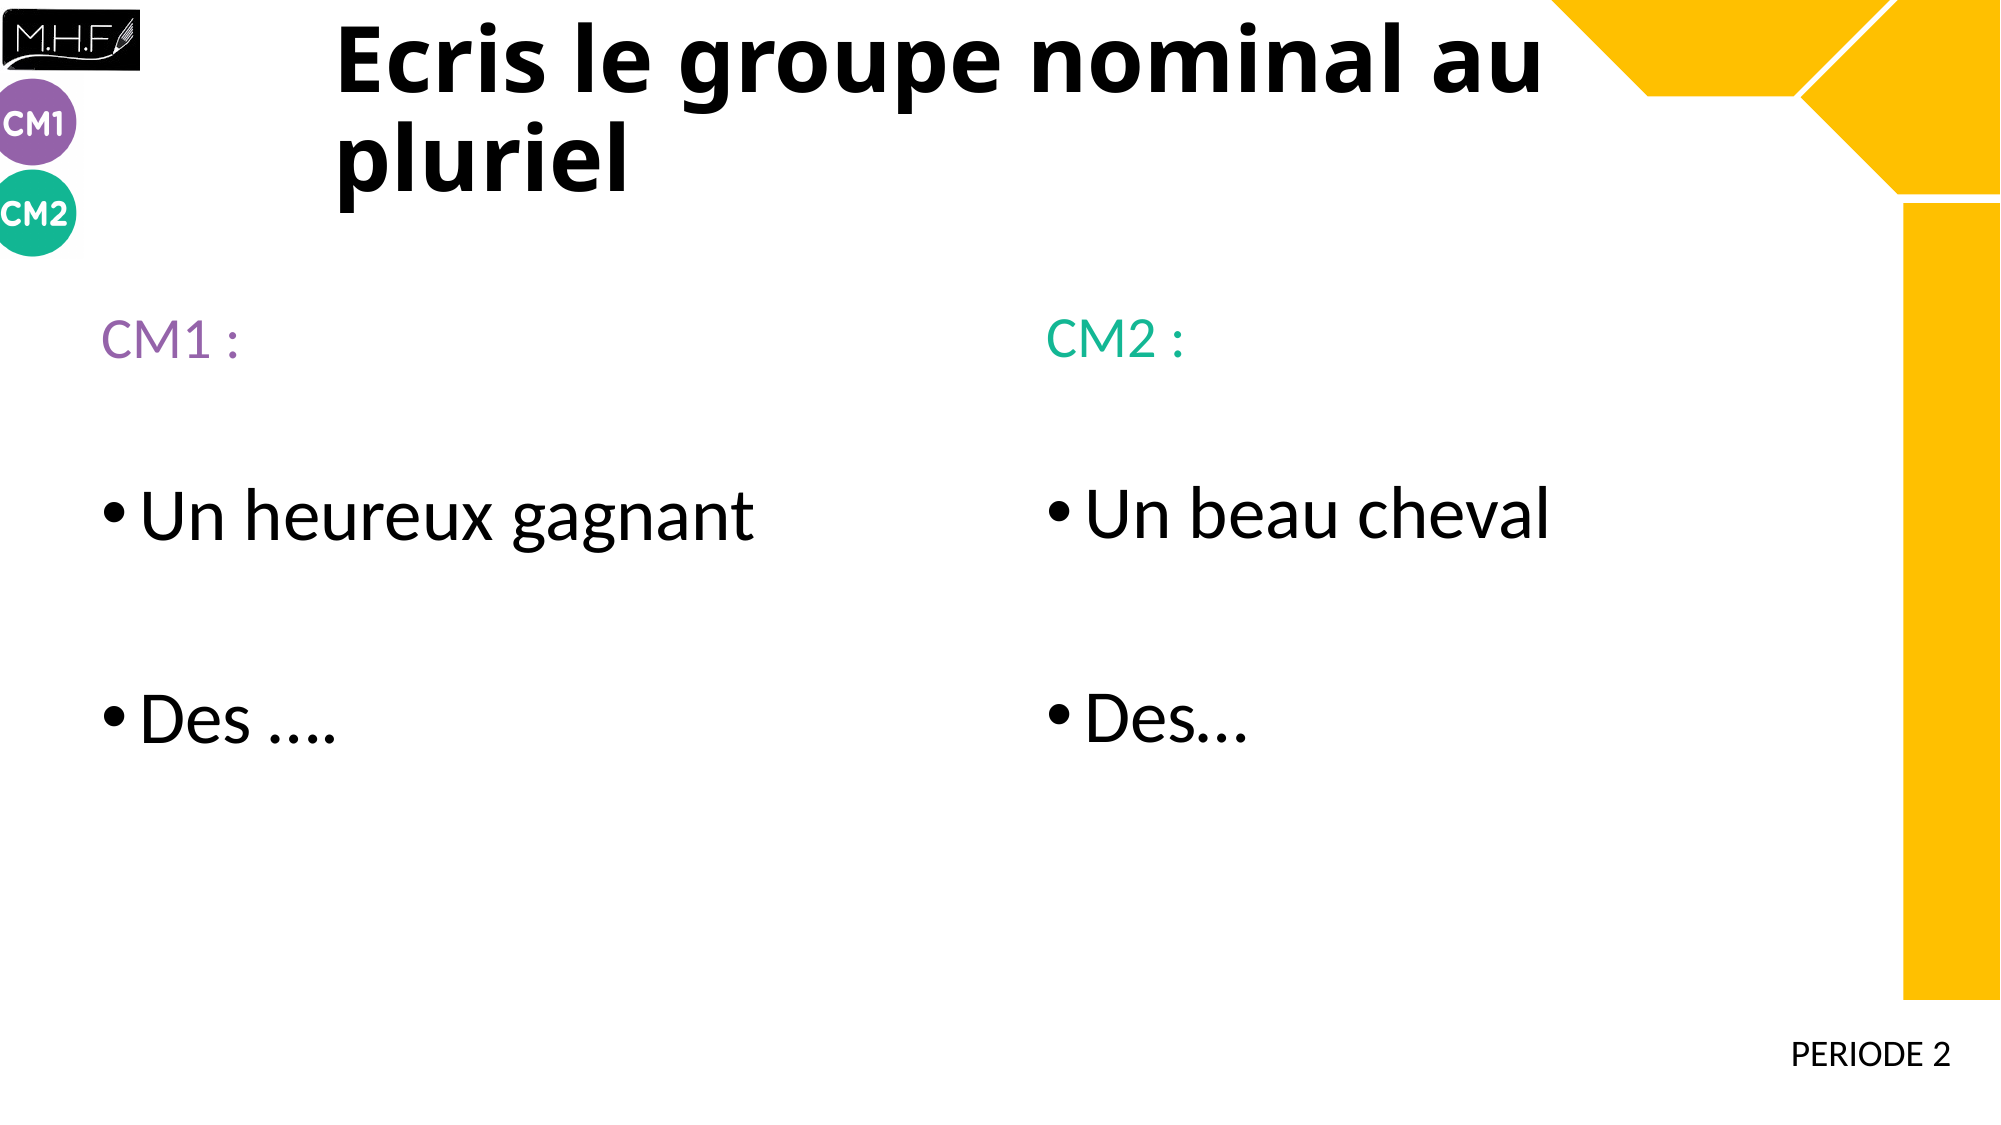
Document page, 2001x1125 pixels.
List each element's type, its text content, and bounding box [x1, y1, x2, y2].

text_box CM2 : Un beau cheval Des… [1031, 299, 1853, 1014]
title Ecris le groupe nominal au pluriel [318, 3, 1865, 221]
text_box [1549, 0, 1892, 98]
text_box [1902, 202, 2000, 1001]
text_box PERIODE 2 [1362, 1021, 1967, 1125]
picture [0, 7, 140, 259]
text_box [1799, 0, 2000, 196]
list CM1 : Un heureux gagnant Des …. [86, 300, 897, 1015]
